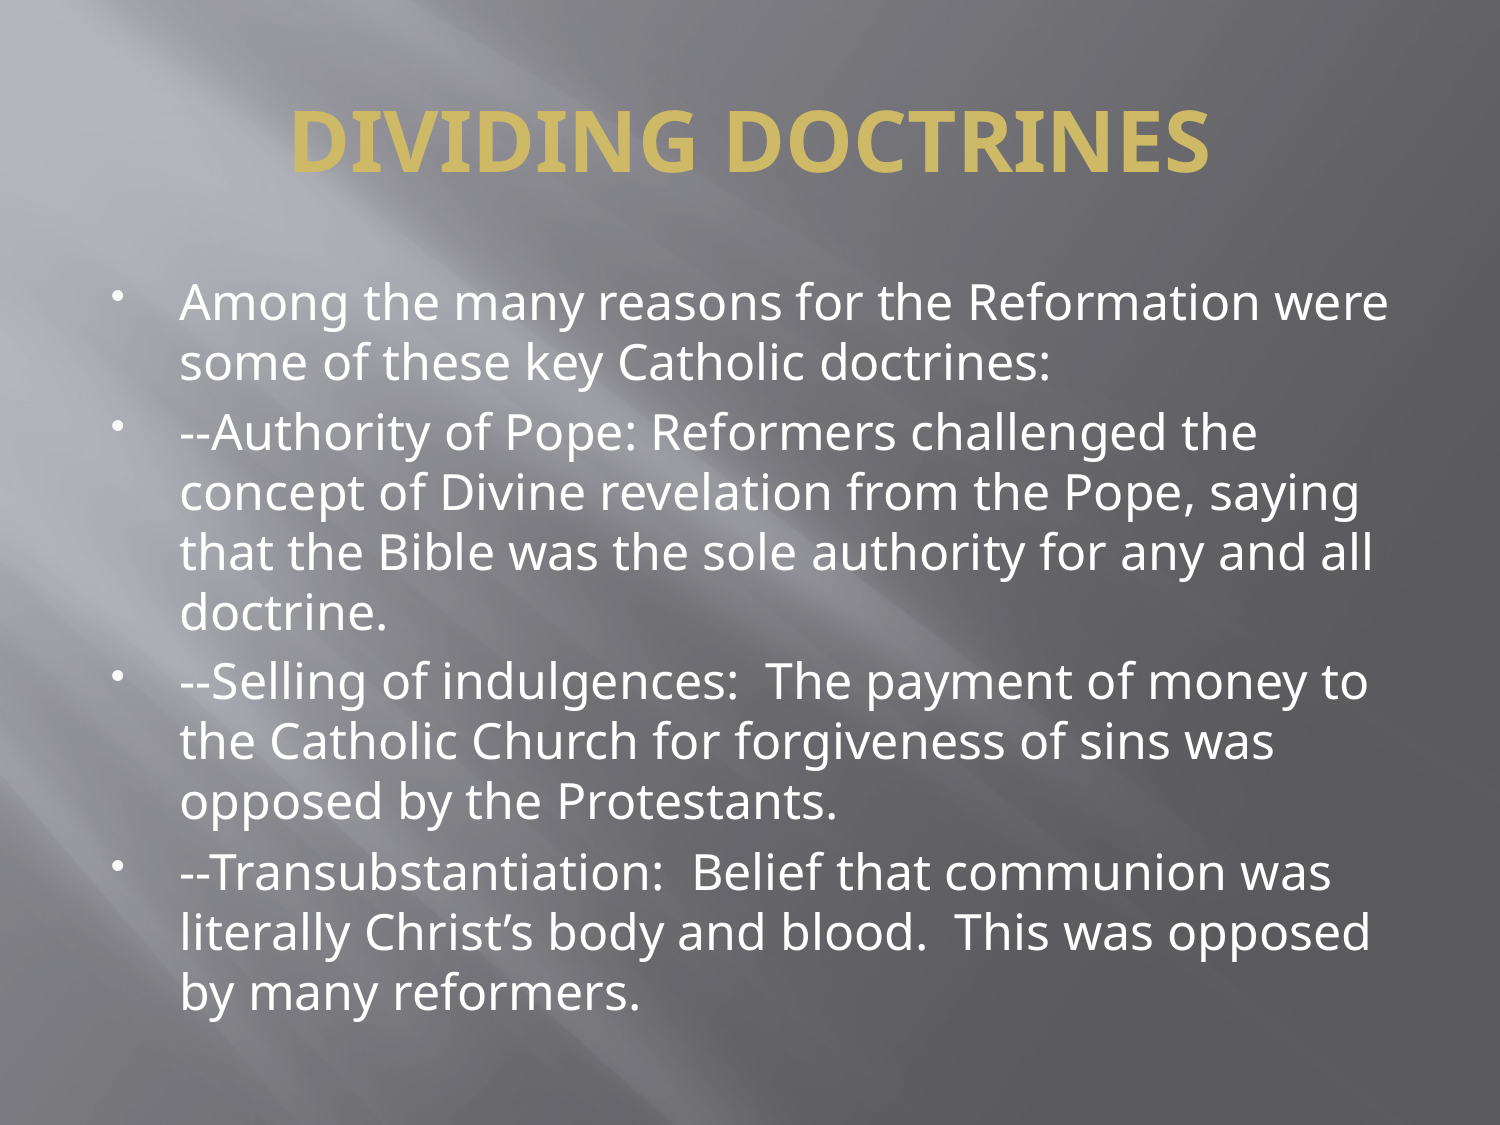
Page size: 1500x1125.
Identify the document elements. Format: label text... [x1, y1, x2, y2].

title DIVIDING DOCTRINES [75, 45, 1425, 233]
list Among the many reasons for the Reformation were some of these key Catholic doctrines: --Authority of Pope: Reformers challenged the concept of Divine revelation from the Pope, saying that the Bible was the sole authority for any and all doctrine. --Selling of indulgences: The payment of money to the Catholic Church for forgiveness of sins was opposed by the Protestants. --Transubstantiation: Belief that communion was literally Christ’s body and blood. This was opposed by many reformers. [74, 262, 1426, 1036]
